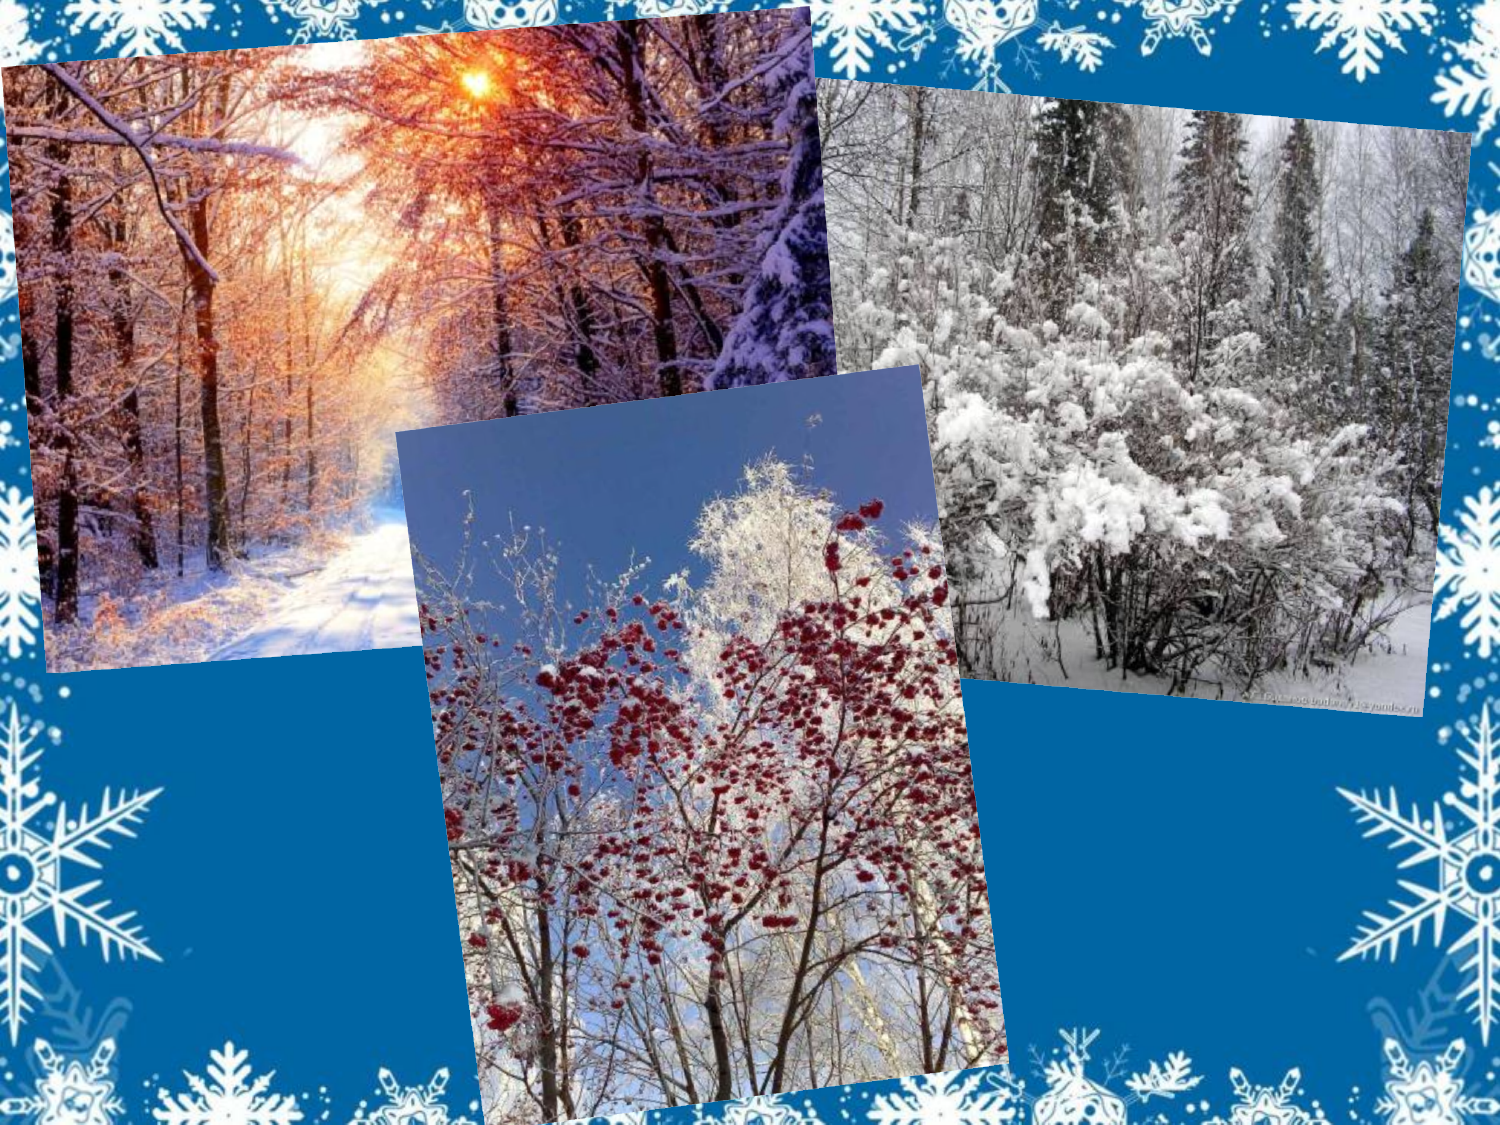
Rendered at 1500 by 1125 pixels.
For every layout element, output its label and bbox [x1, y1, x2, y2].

list [21, 34, 834, 643]
picture [0, 0, 1500, 1125]
